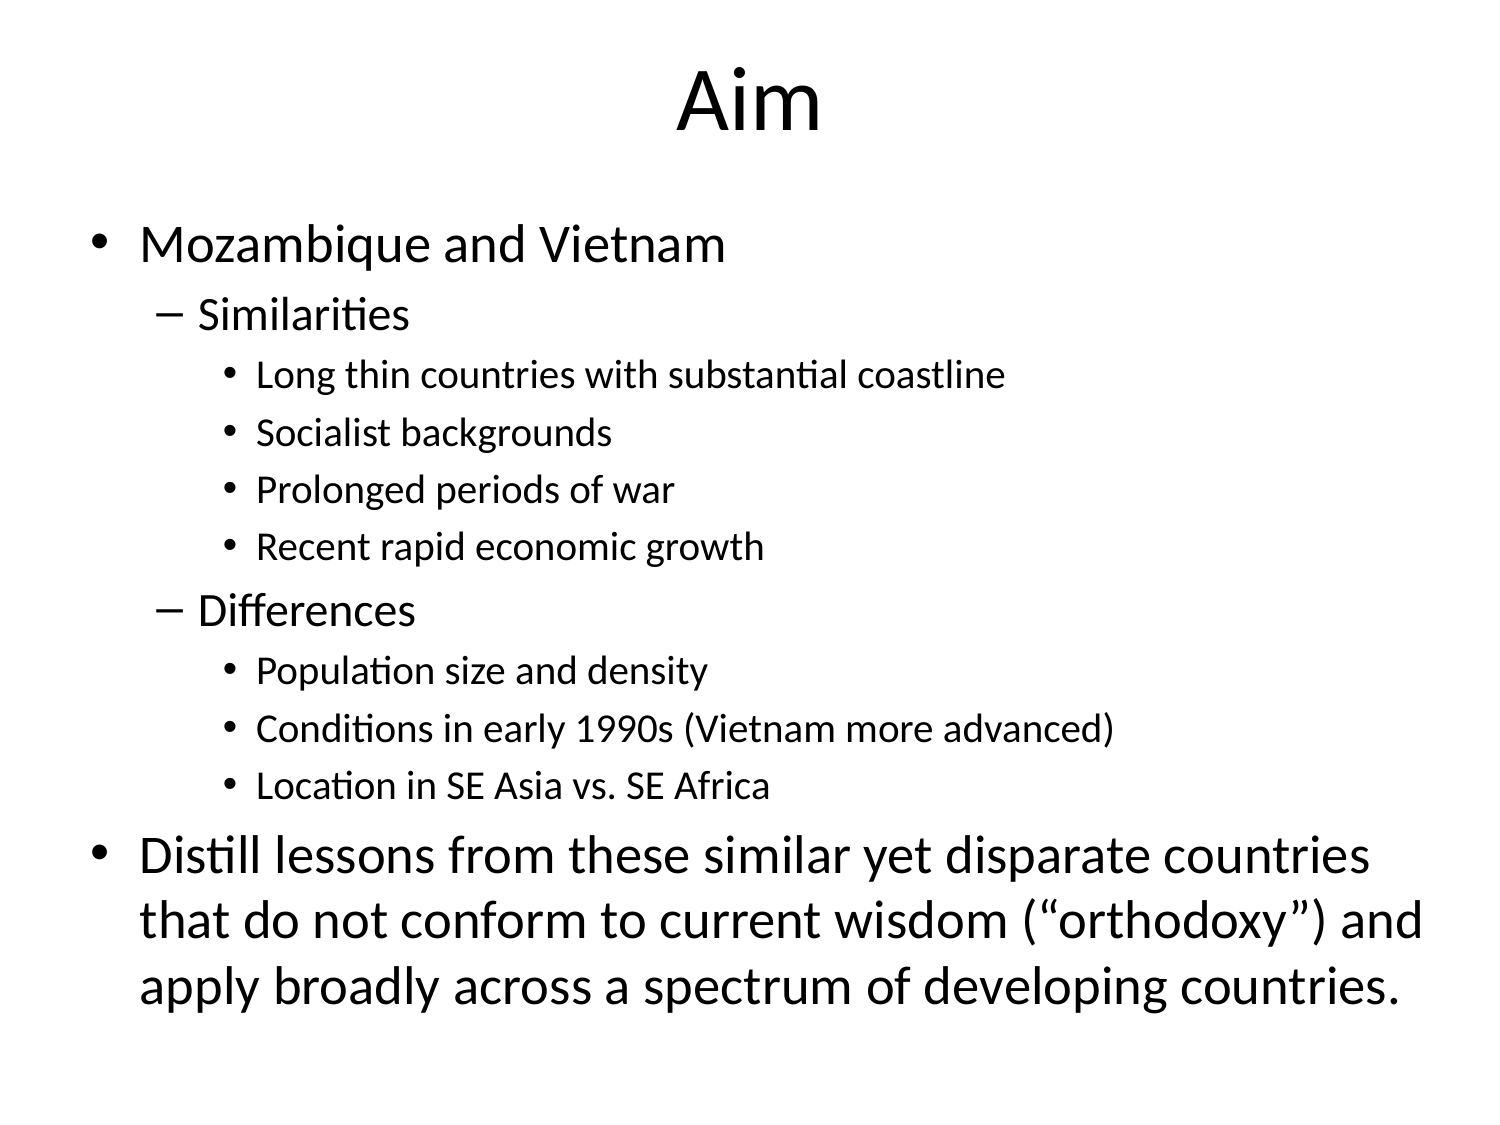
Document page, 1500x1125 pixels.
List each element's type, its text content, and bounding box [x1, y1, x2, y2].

list Mozambique and Vietnam Similarities Long thin countries with substantial coastline Socialist backgrounds Prolonged periods of war Recent rapid economic growth Differences Population size and density Conditions in early 1990s (Vietnam more advanced) Location in SE Asia vs. SE Africa Distill lessons from these similar yet disparate countries that do not conform to current wisdom (“orthodoxy”) and apply broadly across a spectrum of developing countries. [75, 200, 1450, 1075]
title Aim [75, 0, 1425, 188]
